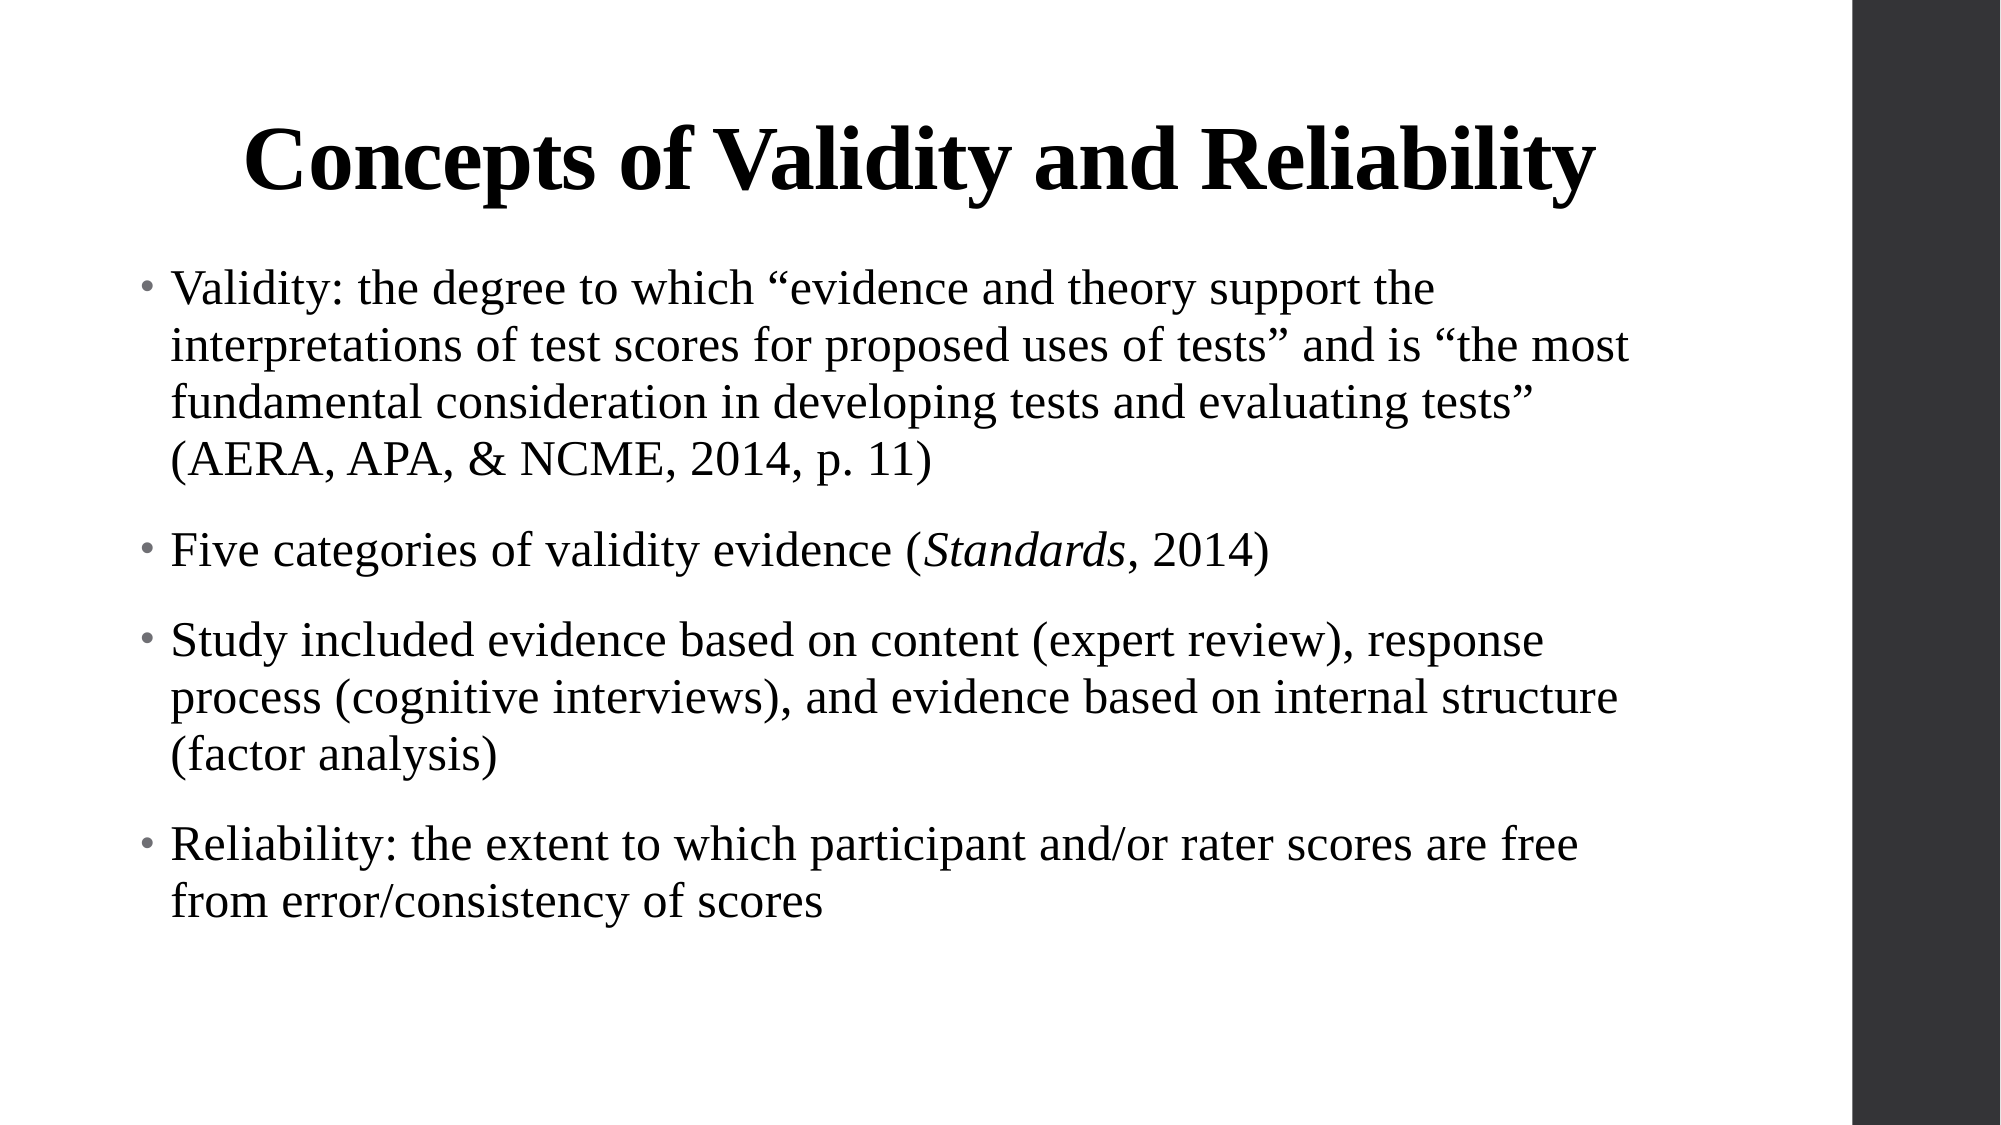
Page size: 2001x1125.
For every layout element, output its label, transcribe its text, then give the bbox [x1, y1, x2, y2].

list Validity: the degree to which “evidence and theory support the interpretations of test scores for proposed uses of tests” and is “the most fundamental consideration in developing tests and evaluating tests” (AERA, APA, & NCME, 2014, p. 11) Five categories of validity evidence (Standards, 2014) Study included evidence based on content (expert review), response process (cognitive interviews), and evidence based on internal structure (factor analysis) Reliability: the extent to which participant and/or rater scores are free from error/consistency of scores [125, 251, 1666, 1074]
title Concepts of Validity and Reliability [125, 0, 1716, 218]
